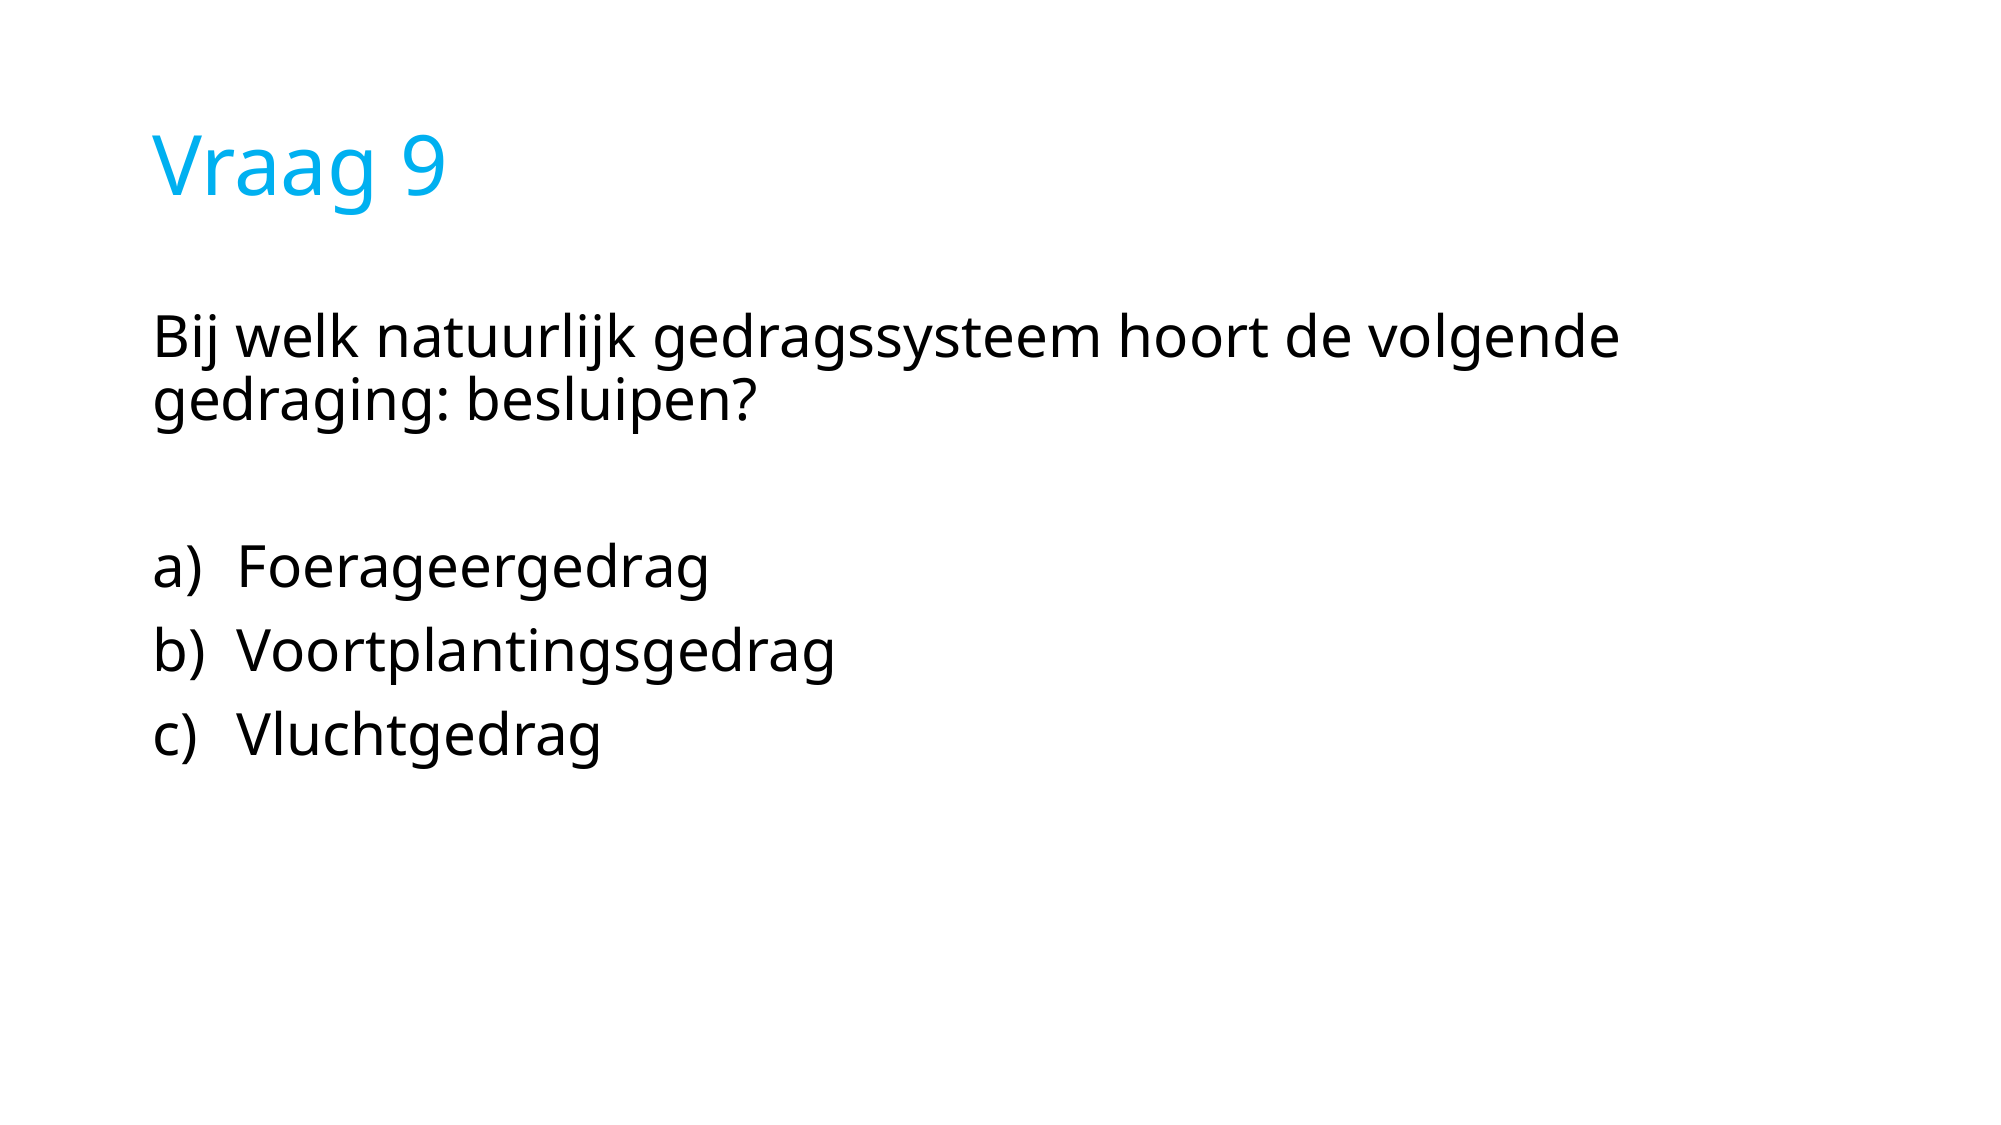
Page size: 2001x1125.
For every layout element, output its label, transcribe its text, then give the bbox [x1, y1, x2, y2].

title Vraag 9 [137, 59, 1863, 278]
list Bij welk natuurlijk gedragssysteem hoort de volgende gedraging: besluipen? Foerageergedrag Voortplantingsgedrag Vluchtgedrag [137, 299, 1863, 1014]
